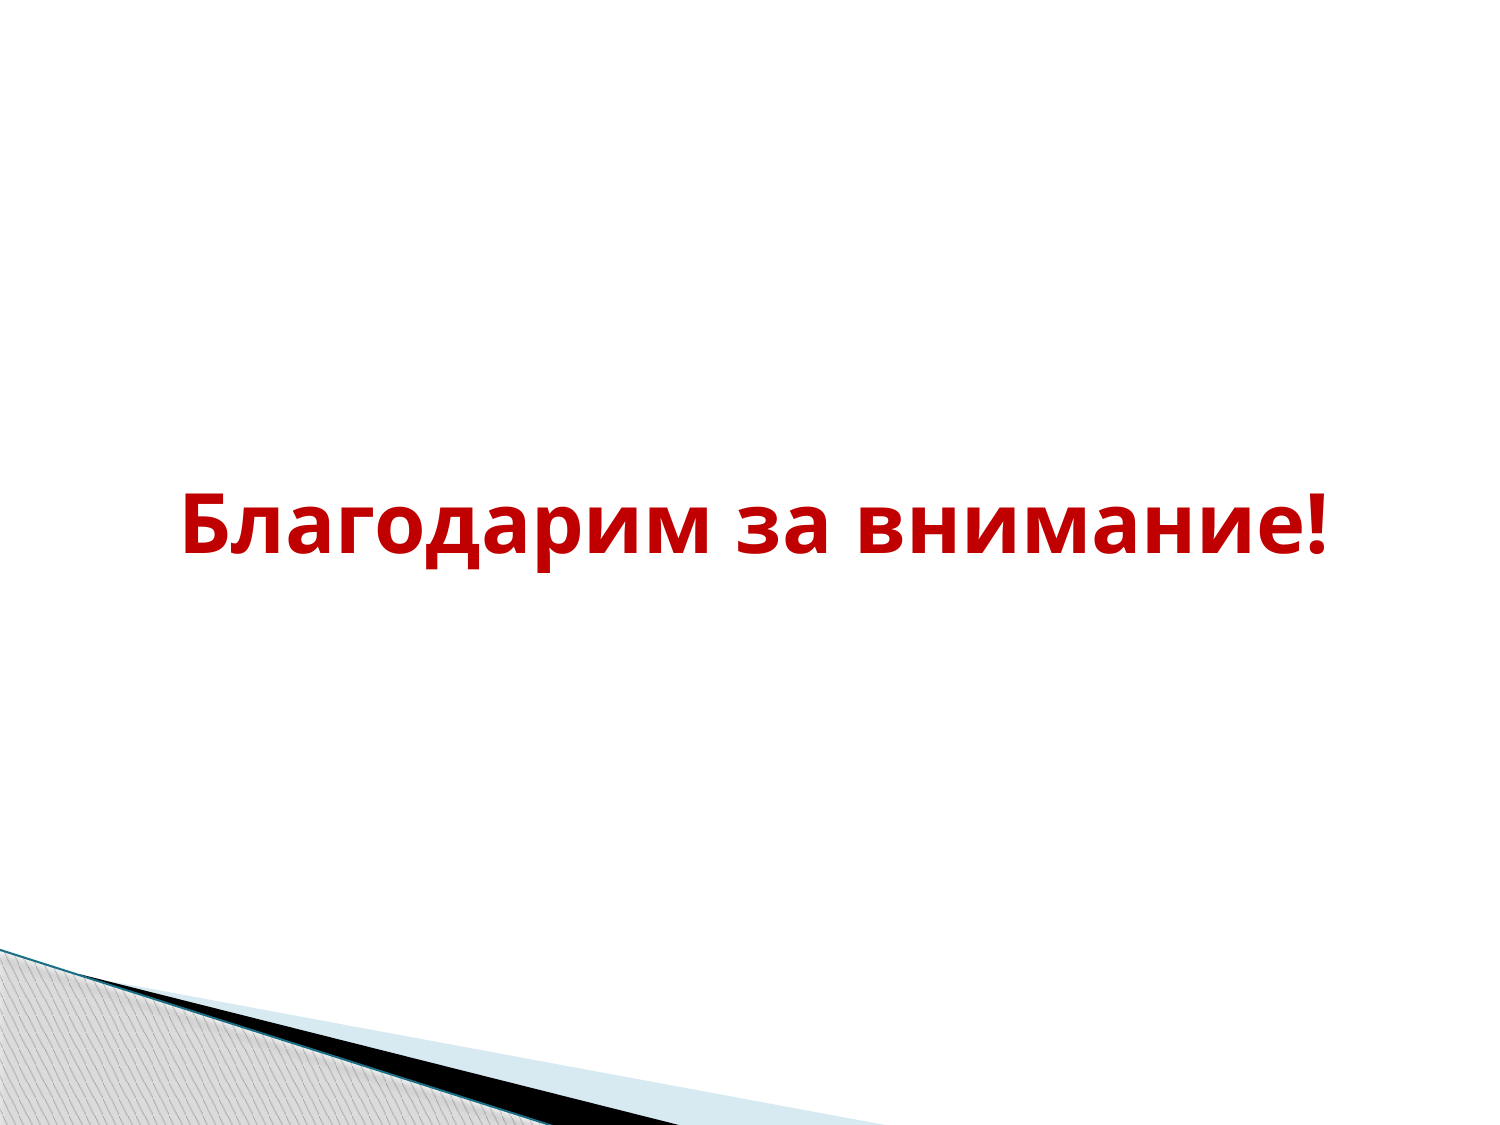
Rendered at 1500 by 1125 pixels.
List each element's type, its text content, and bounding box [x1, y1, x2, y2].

list Благодарим за внимание! [70, 246, 1421, 989]
